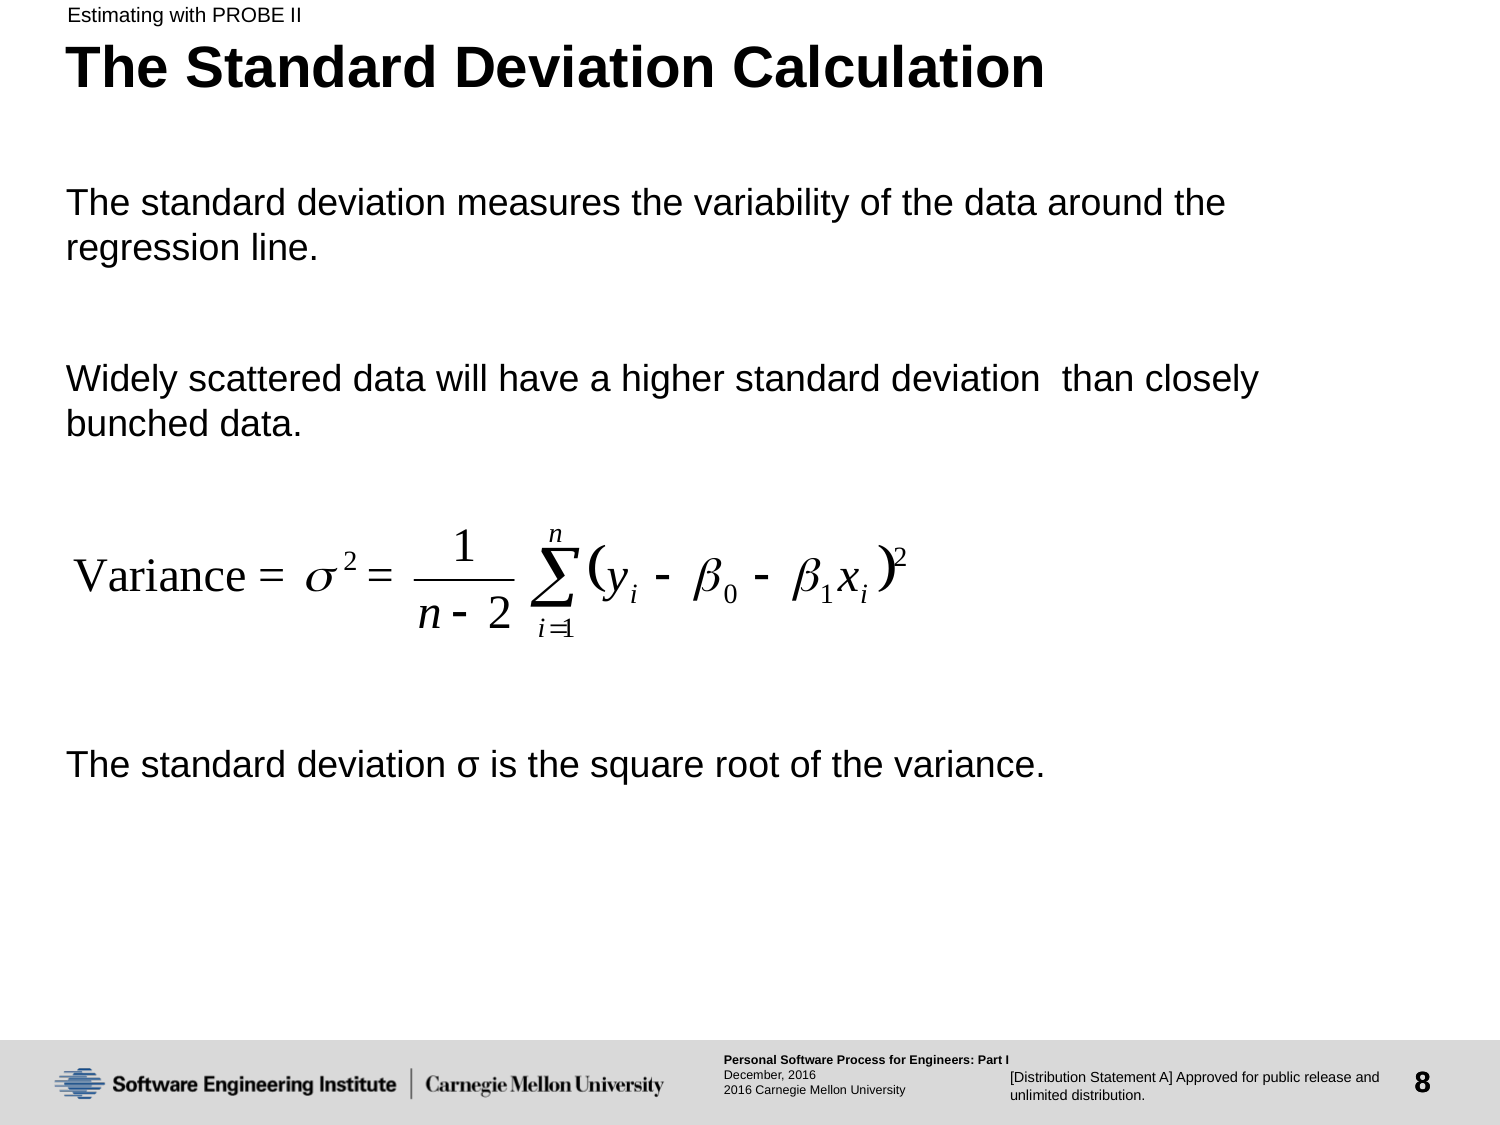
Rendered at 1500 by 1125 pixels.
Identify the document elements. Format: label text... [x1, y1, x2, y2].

text_box The standard deviation σ is the square root of the variance. [65, 740, 1431, 814]
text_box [0, 511, 1500, 676]
list The standard deviation measures the variability of the data around the regression line. Widely scattered data will have a higher standard deviation than closely bunched data. [65, 177, 1431, 511]
title The Standard Deviation Calculation [65, 37, 1313, 148]
picture [46, 1061, 673, 1104]
text_box Estimating with PROBE II [67, 1, 752, 27]
